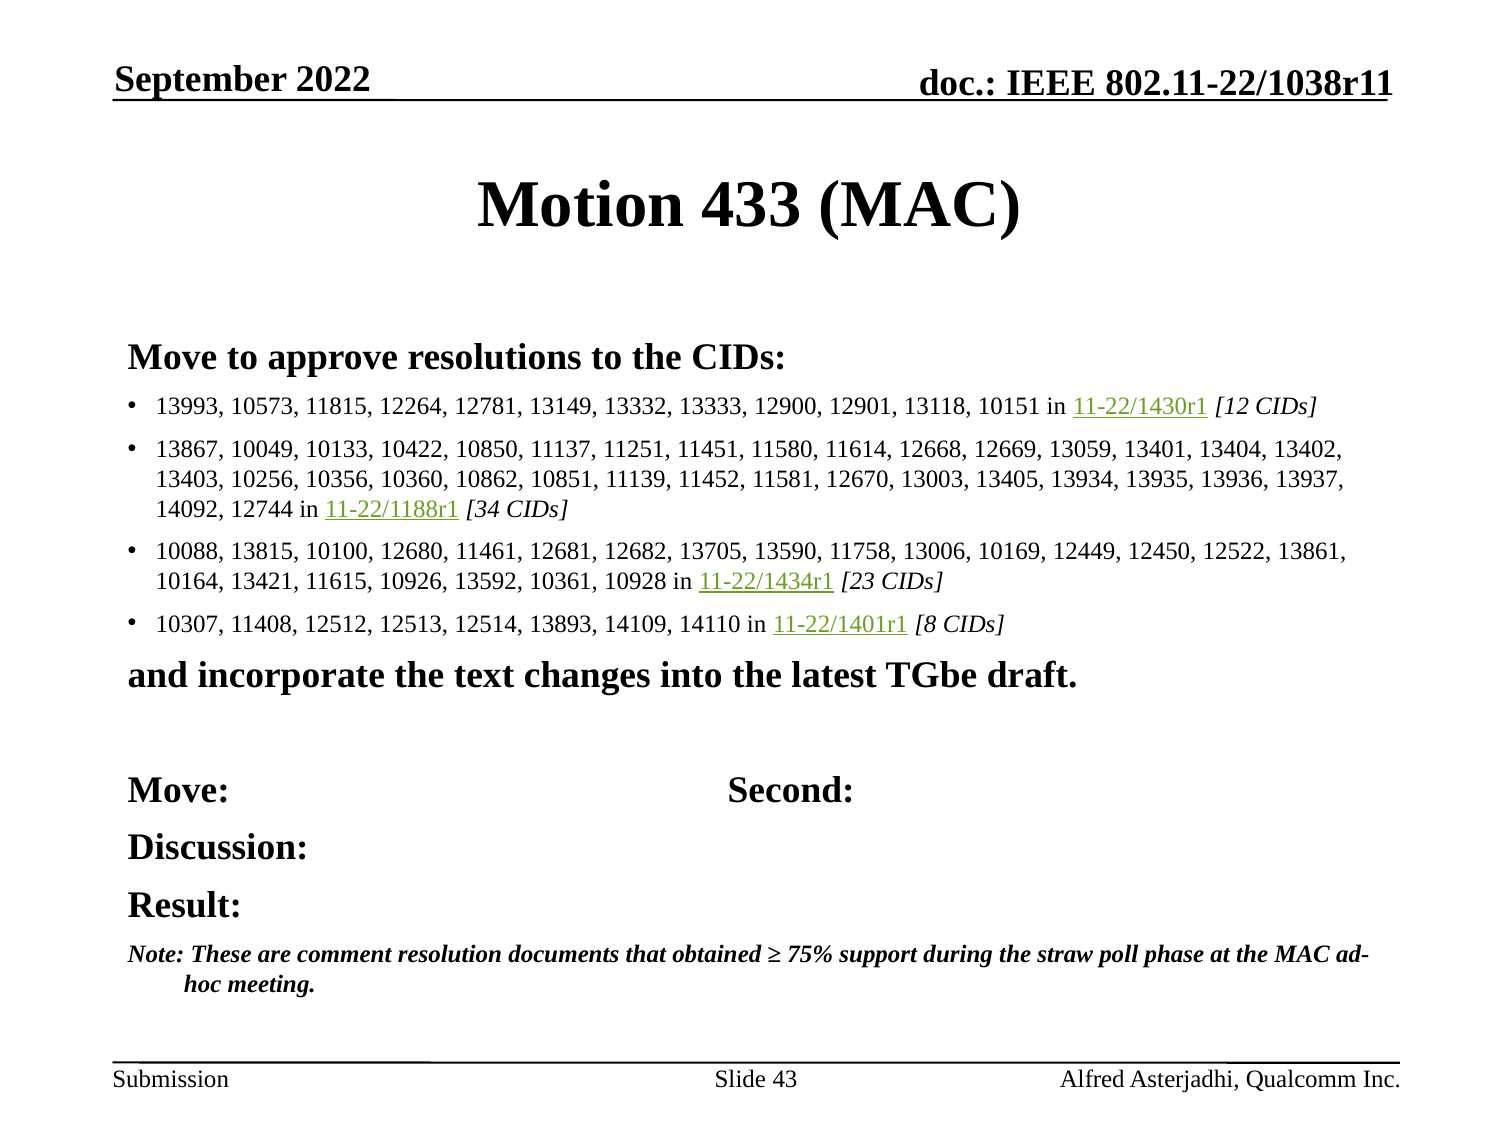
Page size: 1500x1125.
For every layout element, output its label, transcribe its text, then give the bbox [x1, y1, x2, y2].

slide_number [114, 54, 423, 100]
slide_number Slide 43 [712, 1061, 800, 1123]
list Move to approve resolutions to the CIDs: 13993, 10573, 11815, 12264, 12781, 13149, 13332, 13333, 12900, 12901, 13118, 10151 in 11-22/1430r1 [12 CIDs] 13867, 10049, 10133, 10422, 10850, 11137, 11251, 11451, 11580, 11614, 12668, 12669, 13059, 13401, 13404, 13402, 13403, 10256, 10356, 10360, 10862, 10851, 11139, 11452, 11581, 12670, 13003, 13405, 13934, 13935, 13936, 13937, 14092, 12744 in 11-22/1188r1 [34 CIDs] 10088, 13815, 10100, 12680, 11461, 12681, 12682, 13705, 13590, 11758, 13006, 10169, 12449, 12450, 12522, 13861, 10164, 13421, 11615, 10926, 13592, 10361, 10928 in 11-22/1434r1 [23 CIDs] 10307, 11408, 12512, 12513, 12514, 13893, 14109, 14110 in 11-22/1401r1 [8 CIDs] and incorporate the text changes into the latest TGbe draft. Move: Second: Discussion: Result: Note: These are comment resolution documents that obtained ≥ 75% support during the straw poll phase at the MAC ad-hoc meeting. [112, 324, 1388, 1063]
footer Alfred Asterjadhi, Qualcomm Inc. [878, 1061, 1402, 1093]
title Motion 433 (MAC) [112, 112, 1388, 288]
